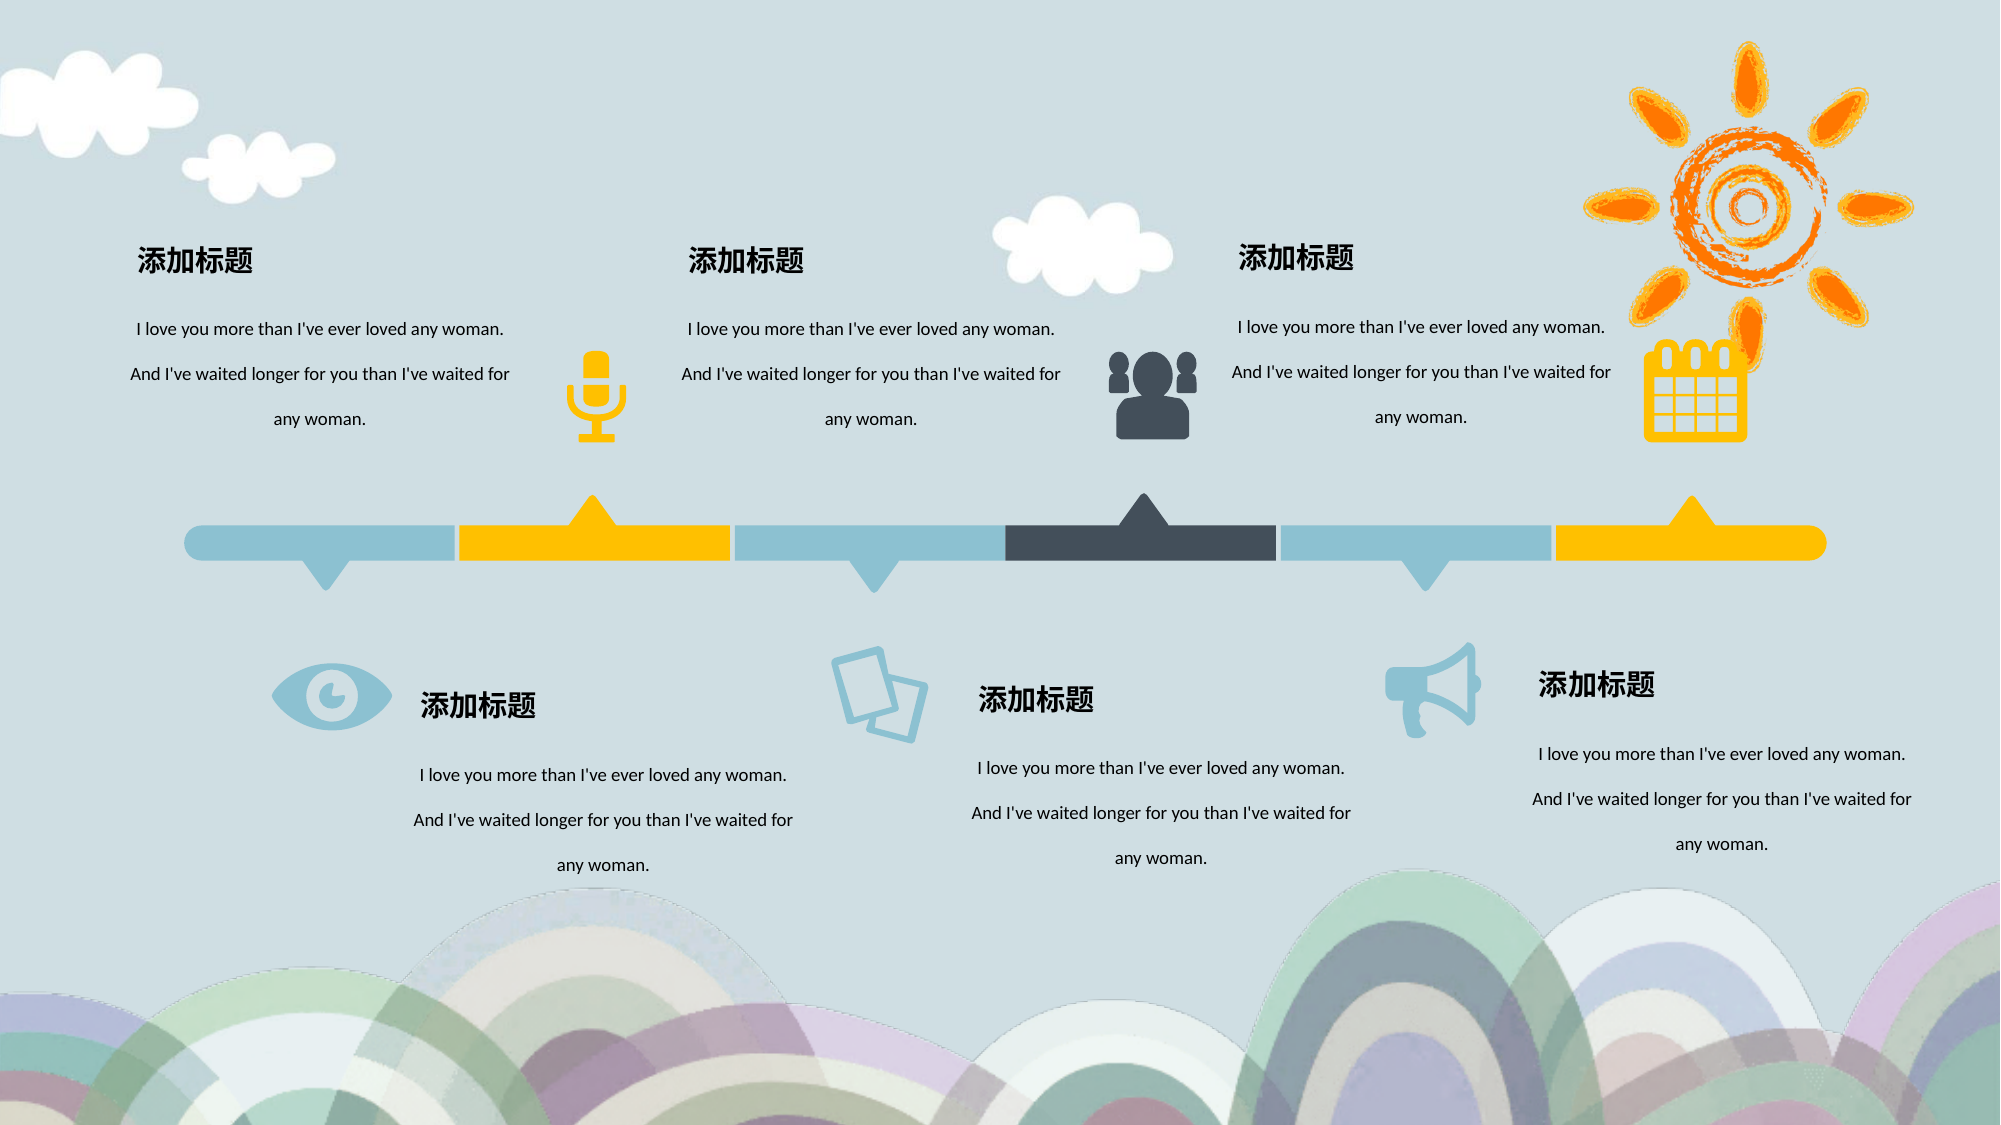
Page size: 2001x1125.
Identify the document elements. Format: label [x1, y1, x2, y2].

text_box [1211, 232, 1711, 437]
text_box [1385, 642, 1482, 726]
text_box [1120, 353, 1190, 440]
picture [1720, 347, 1729, 369]
text_box [271, 663, 393, 731]
text_box [661, 234, 1161, 439]
picture [1573, 0, 1947, 378]
text_box [567, 350, 627, 443]
picture [0, 9, 1199, 418]
text_box [1512, 659, 2000, 864]
text_box [951, 673, 1451, 878]
picture [0, 830, 2000, 1125]
text_box [1176, 351, 1197, 394]
text_box [393, 679, 893, 884]
text_box [831, 646, 929, 744]
text_box [184, 492, 1827, 594]
text_box [1644, 339, 1748, 443]
text_box [110, 234, 610, 439]
